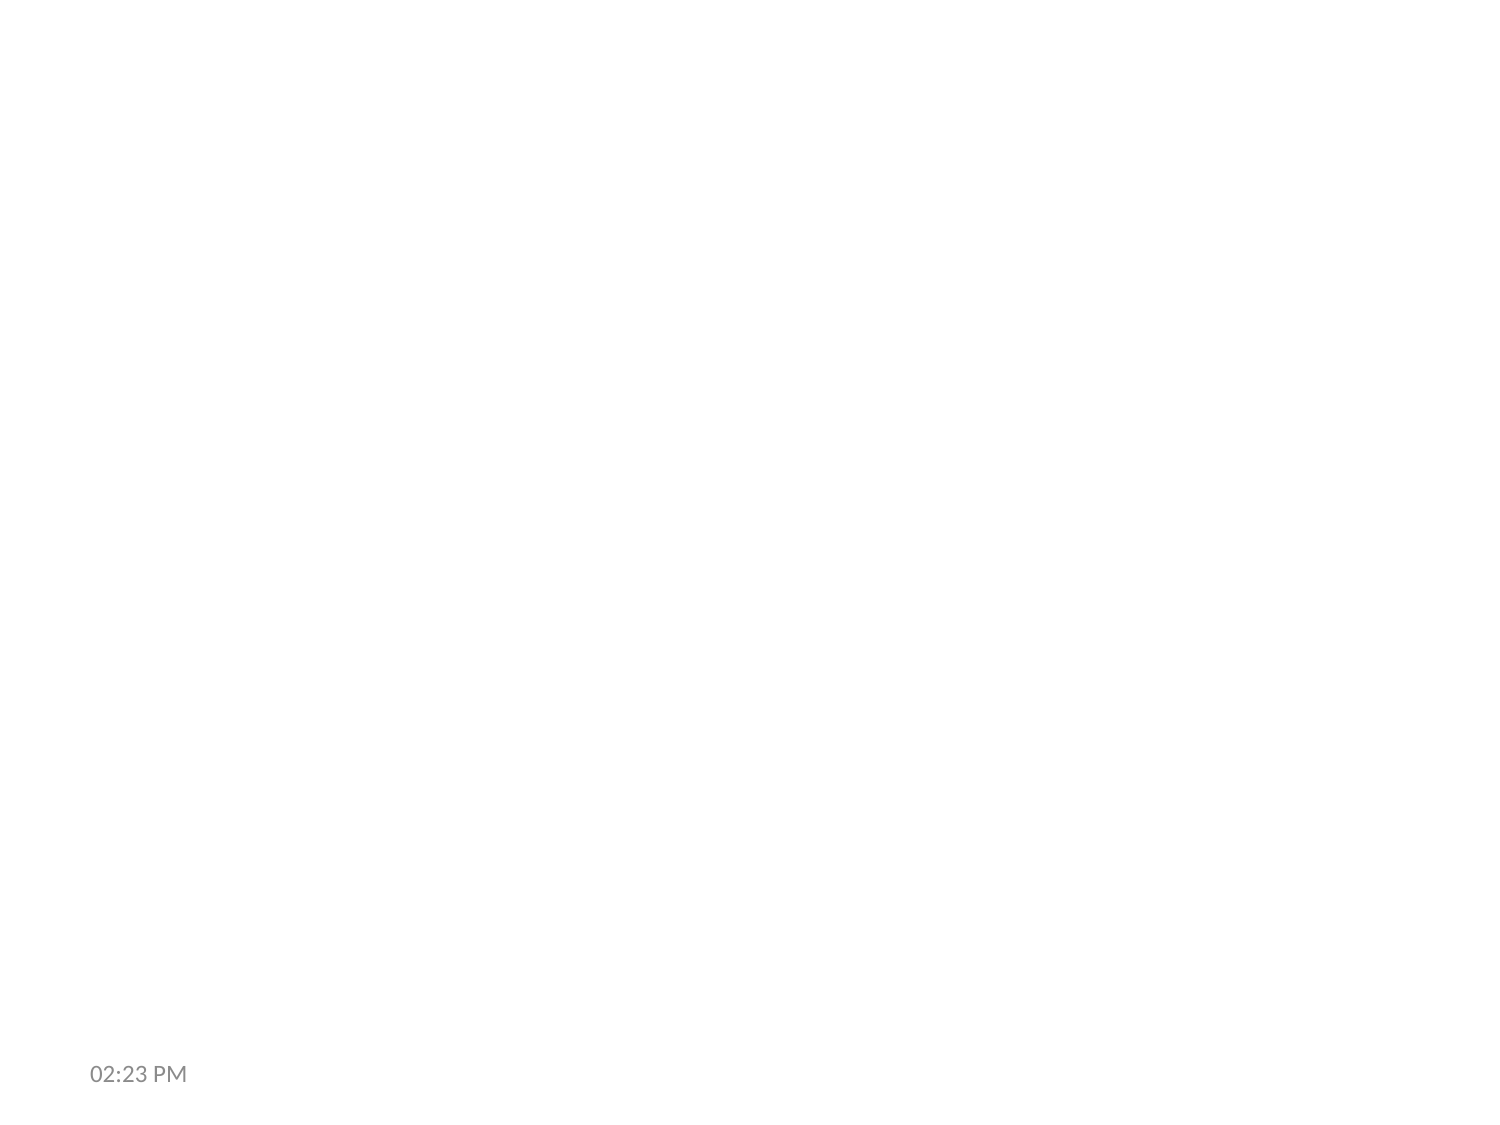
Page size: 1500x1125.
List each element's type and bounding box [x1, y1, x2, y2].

slide_number [75, 1042, 425, 1103]
